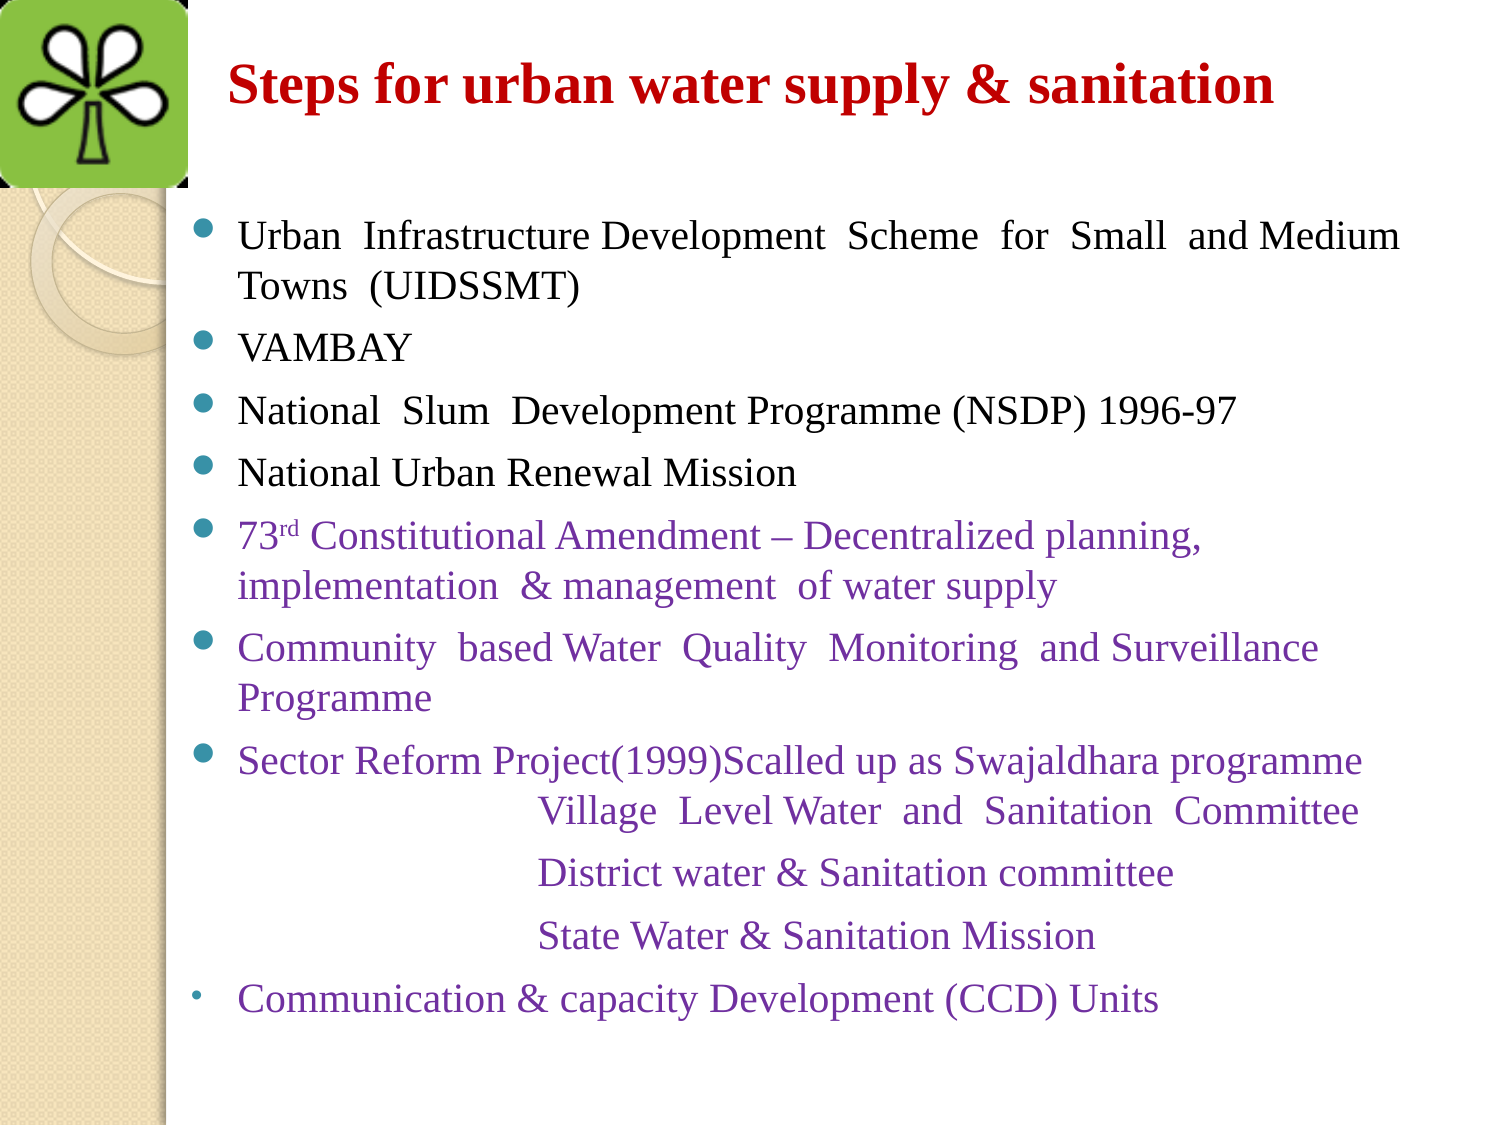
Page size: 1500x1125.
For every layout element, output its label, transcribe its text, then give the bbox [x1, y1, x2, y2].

list Urban Infrastructure Development Scheme for Small and Medium Towns (UIDSSMT) VAMBAY National Slum Development Programme (NSDP) 1996-97 National Urban Renewal Mission 73rd Constitutional Amendment – Decentralized planning, implementation & management of water supply Community based Water Quality Monitoring and Surveillance Programme Sector Reform Project(1999)Scalled up as Swajaldhara programme Village Level Water and Sanitation Committee District water & Sanitation committee State Water & Sanitation Mission Communication & capacity Development (CCD) Units [162, 137, 1466, 925]
picture [0, 0, 188, 188]
text_box Steps for urban water supply & sanitation [212, 37, 1500, 123]
